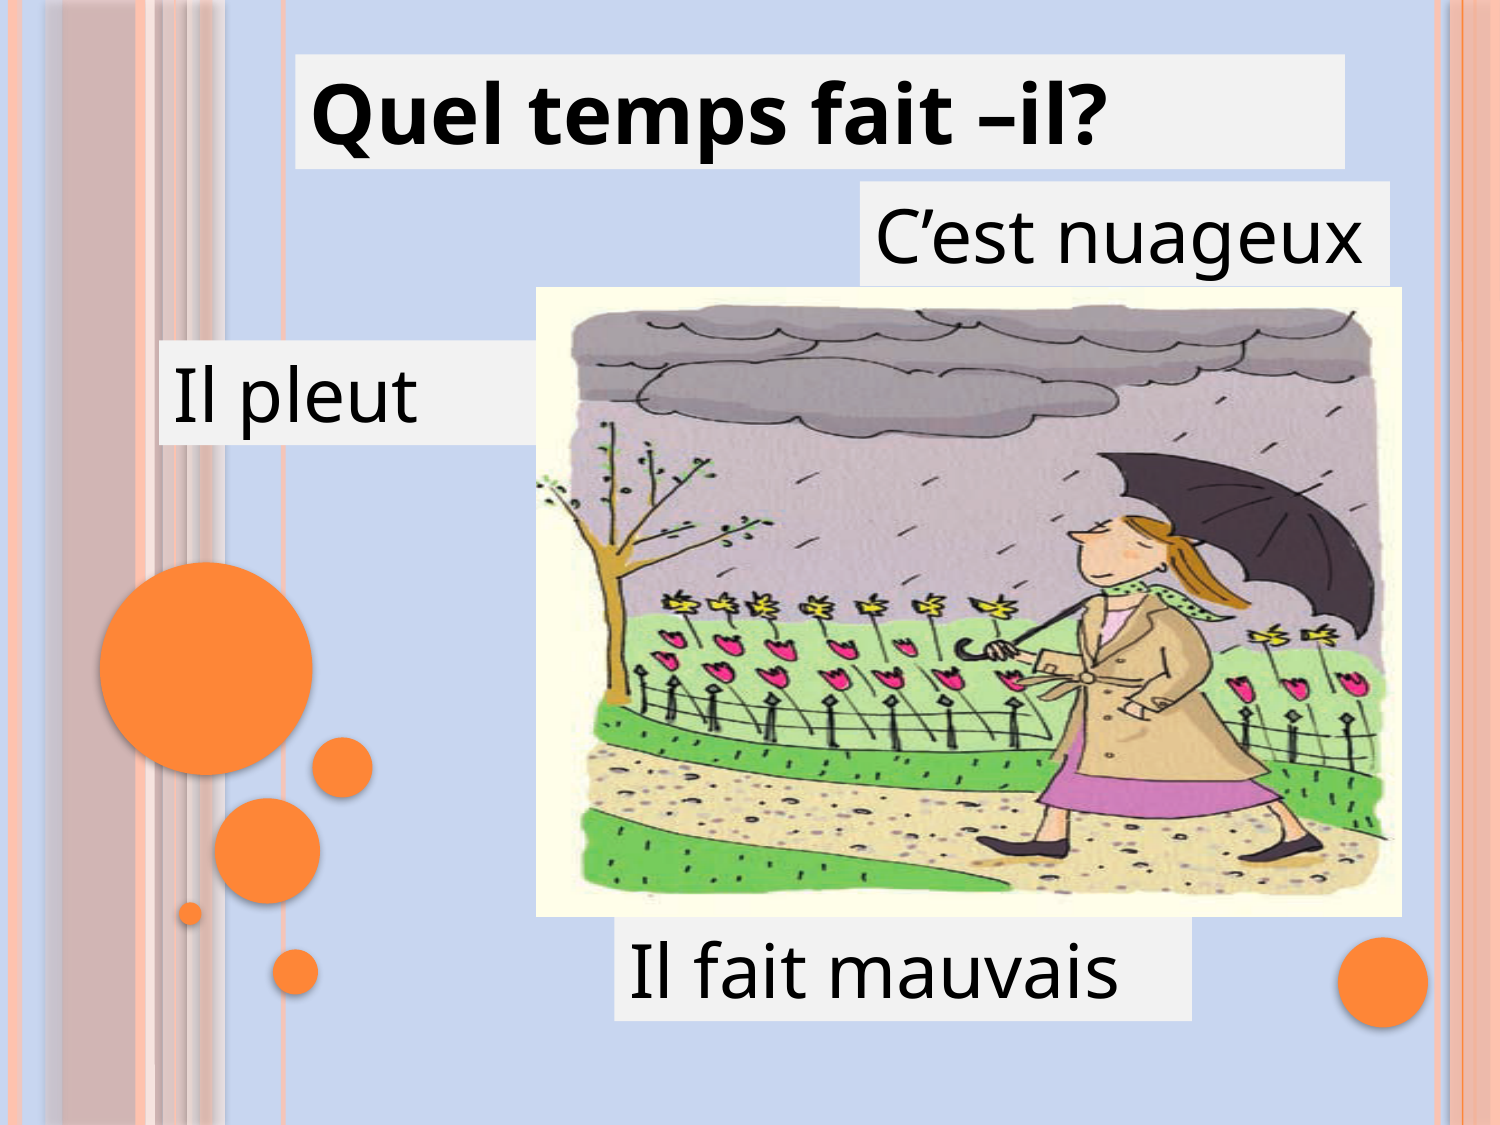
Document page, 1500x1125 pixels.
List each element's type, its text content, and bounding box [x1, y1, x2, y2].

text_box C’est nuageux [859, 181, 1390, 284]
text_box Quel temps fait –il? [295, 54, 1345, 170]
text_box Il pleut [159, 340, 529, 446]
text_box Il fait mauvais [614, 926, 1192, 1022]
picture [535, 286, 1403, 917]
